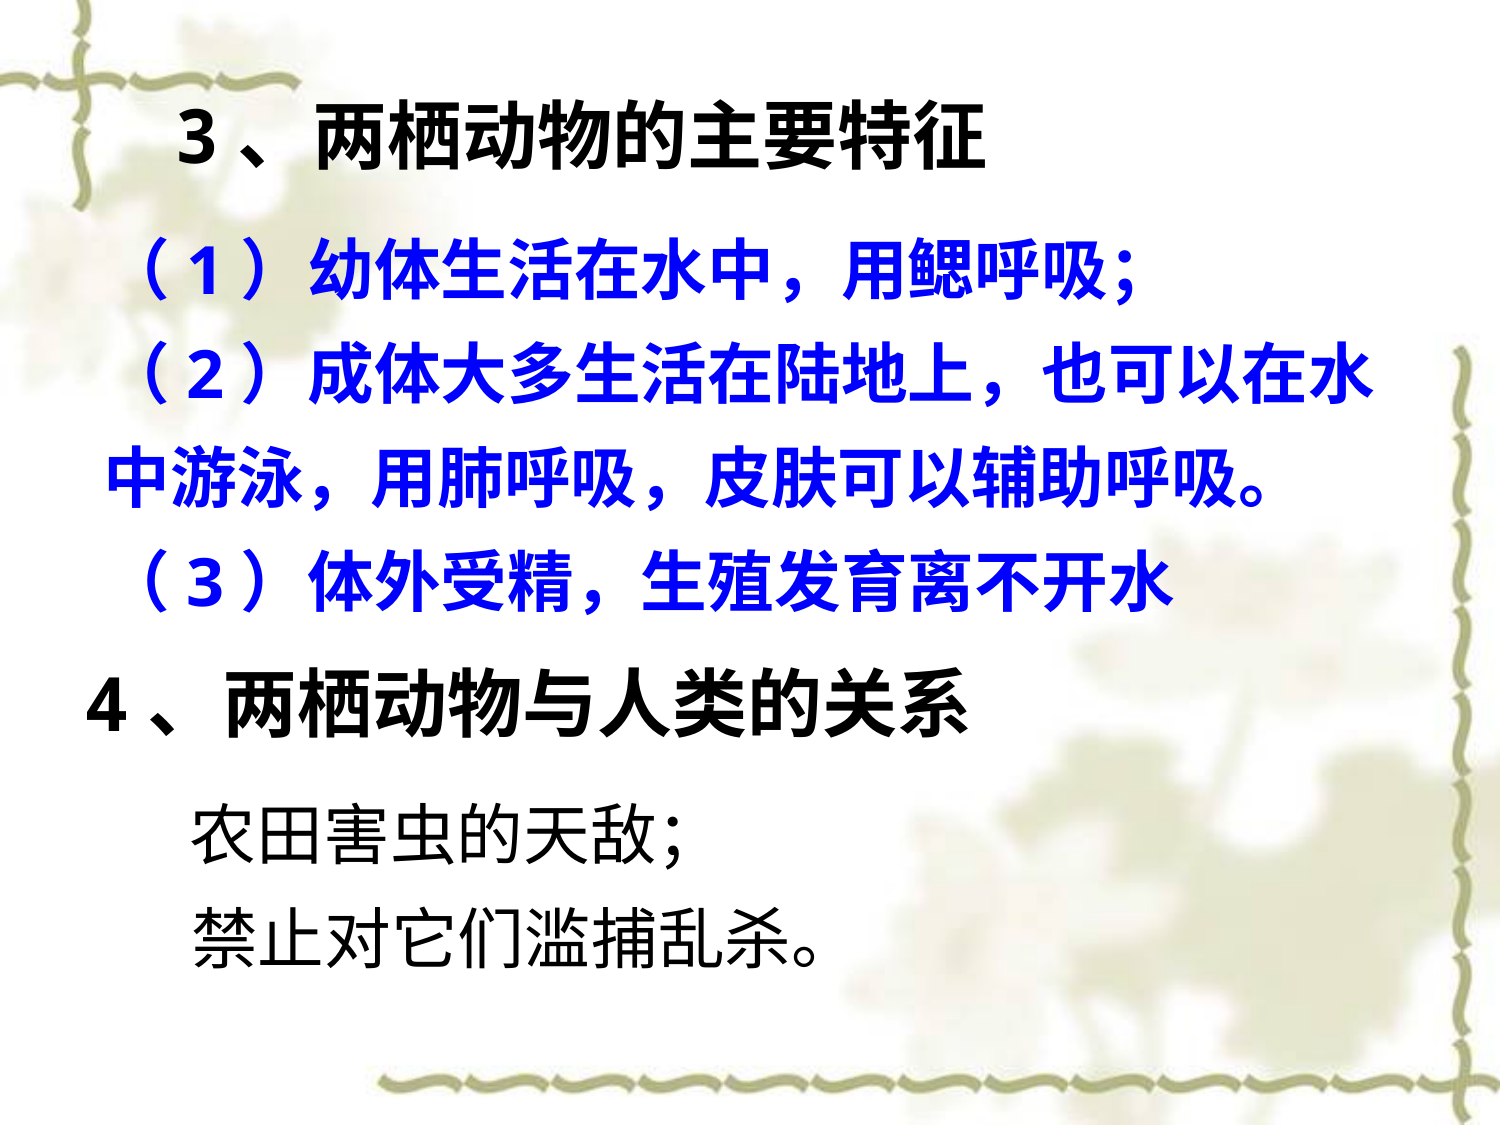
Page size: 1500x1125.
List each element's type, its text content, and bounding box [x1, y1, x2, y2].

text_box （1）幼体生活在水中，用鳃呼吸； （2）成体大多生活在陆地上，也可以在水中游泳，用肺呼吸，皮肤可以辅助呼吸。 （3）体外受精，生殖发育离不开水 [89, 196, 1430, 627]
text_box 4、两栖动物与人类的关系 [70, 621, 1305, 754]
text_box 3、两栖动物的主要特征 [159, 54, 1371, 187]
text_box 农田害虫的天敌； 禁止对它们滥捕乱杀。 [70, 761, 1193, 985]
picture [0, 0, 1500, 1125]
